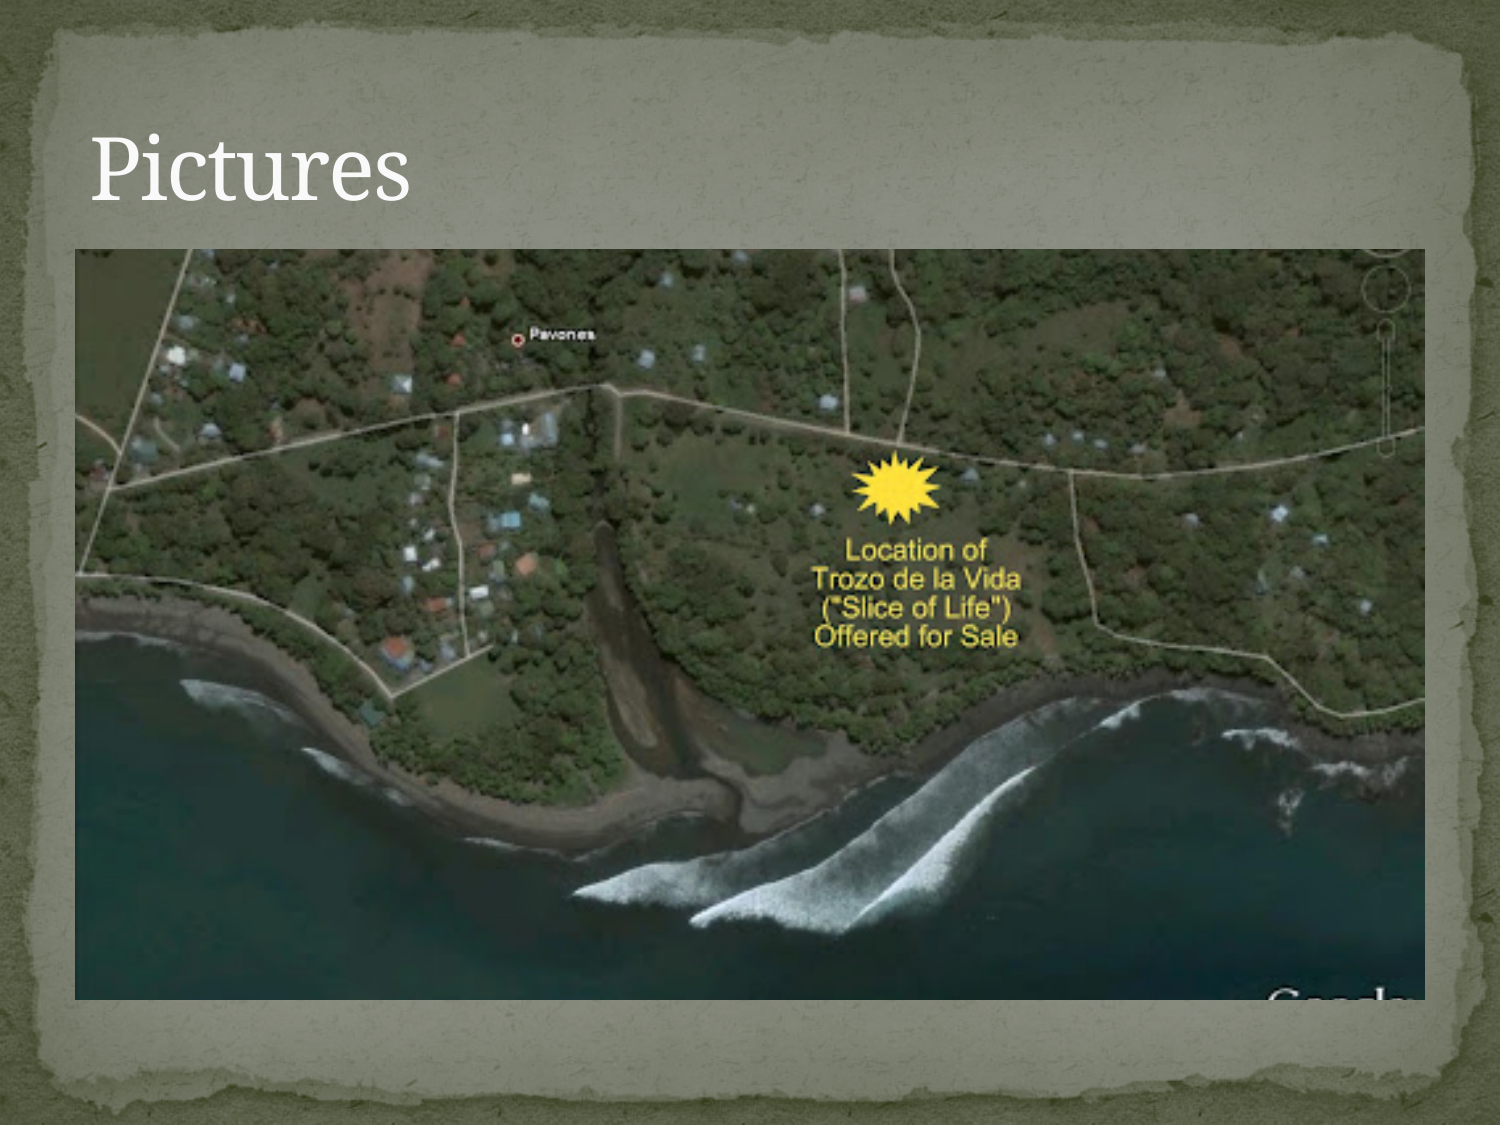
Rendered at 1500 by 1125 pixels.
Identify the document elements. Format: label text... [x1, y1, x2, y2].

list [76, 251, 1425, 999]
title Pictures [74, 24, 1425, 225]
